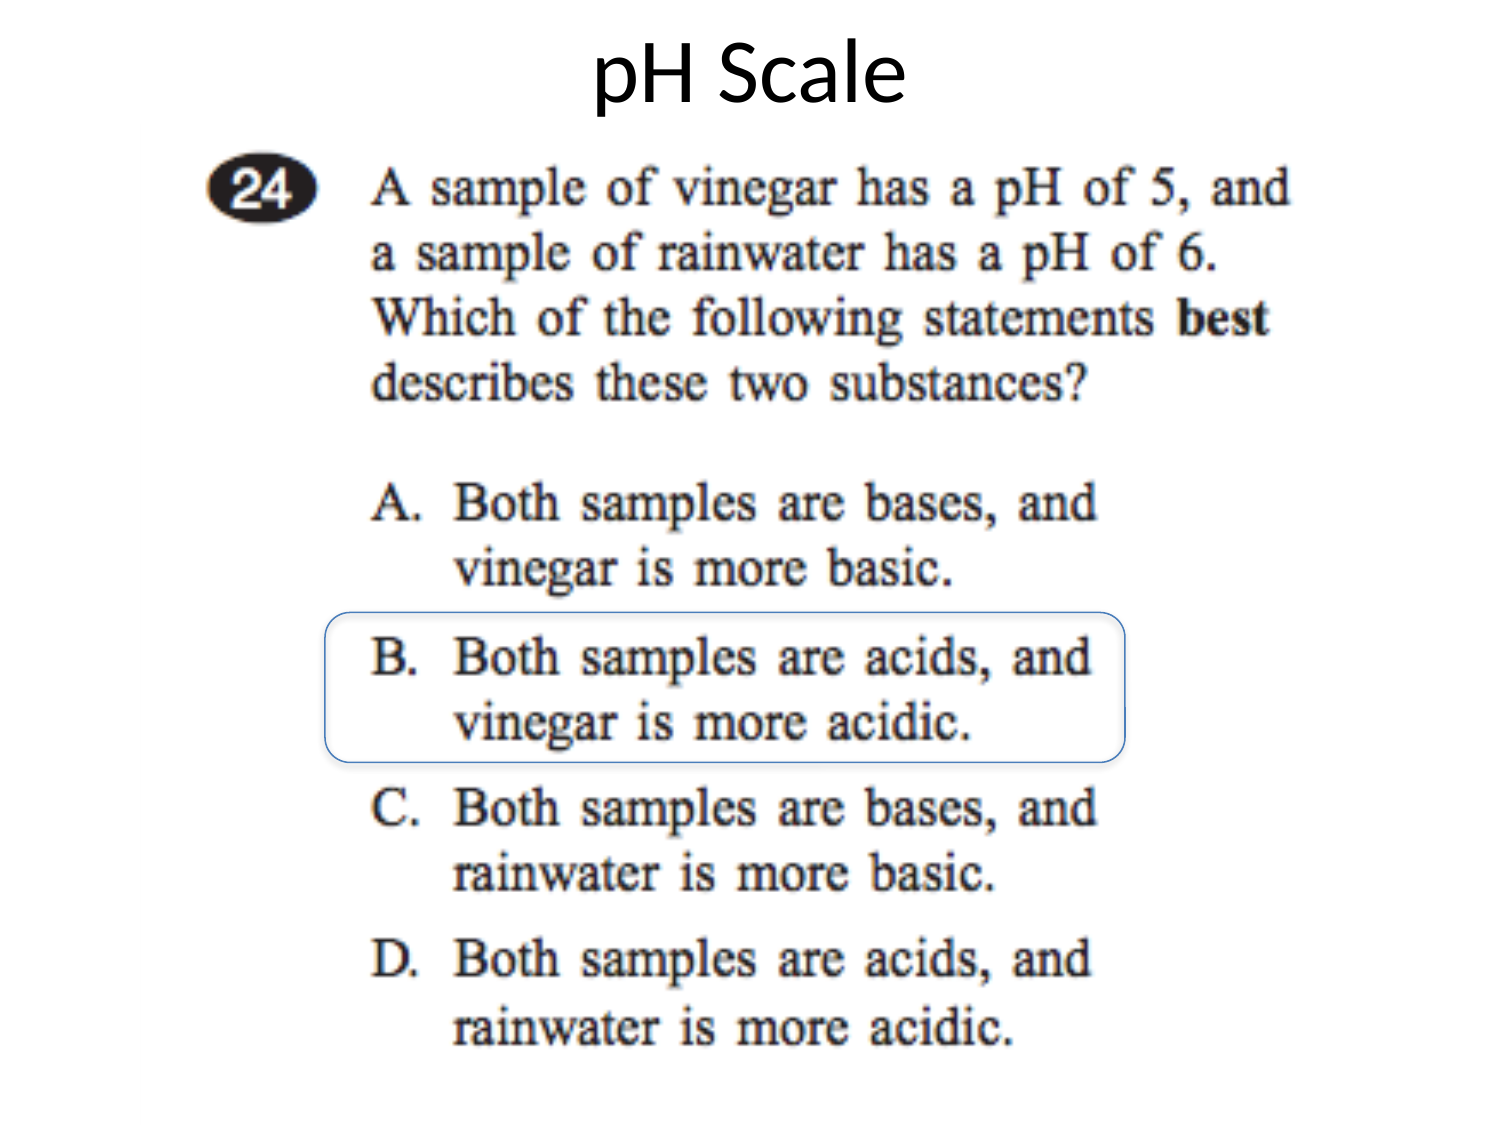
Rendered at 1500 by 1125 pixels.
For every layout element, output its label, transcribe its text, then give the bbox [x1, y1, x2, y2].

title pH Scale [75, 0, 1425, 123]
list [0, 124, 1500, 1125]
